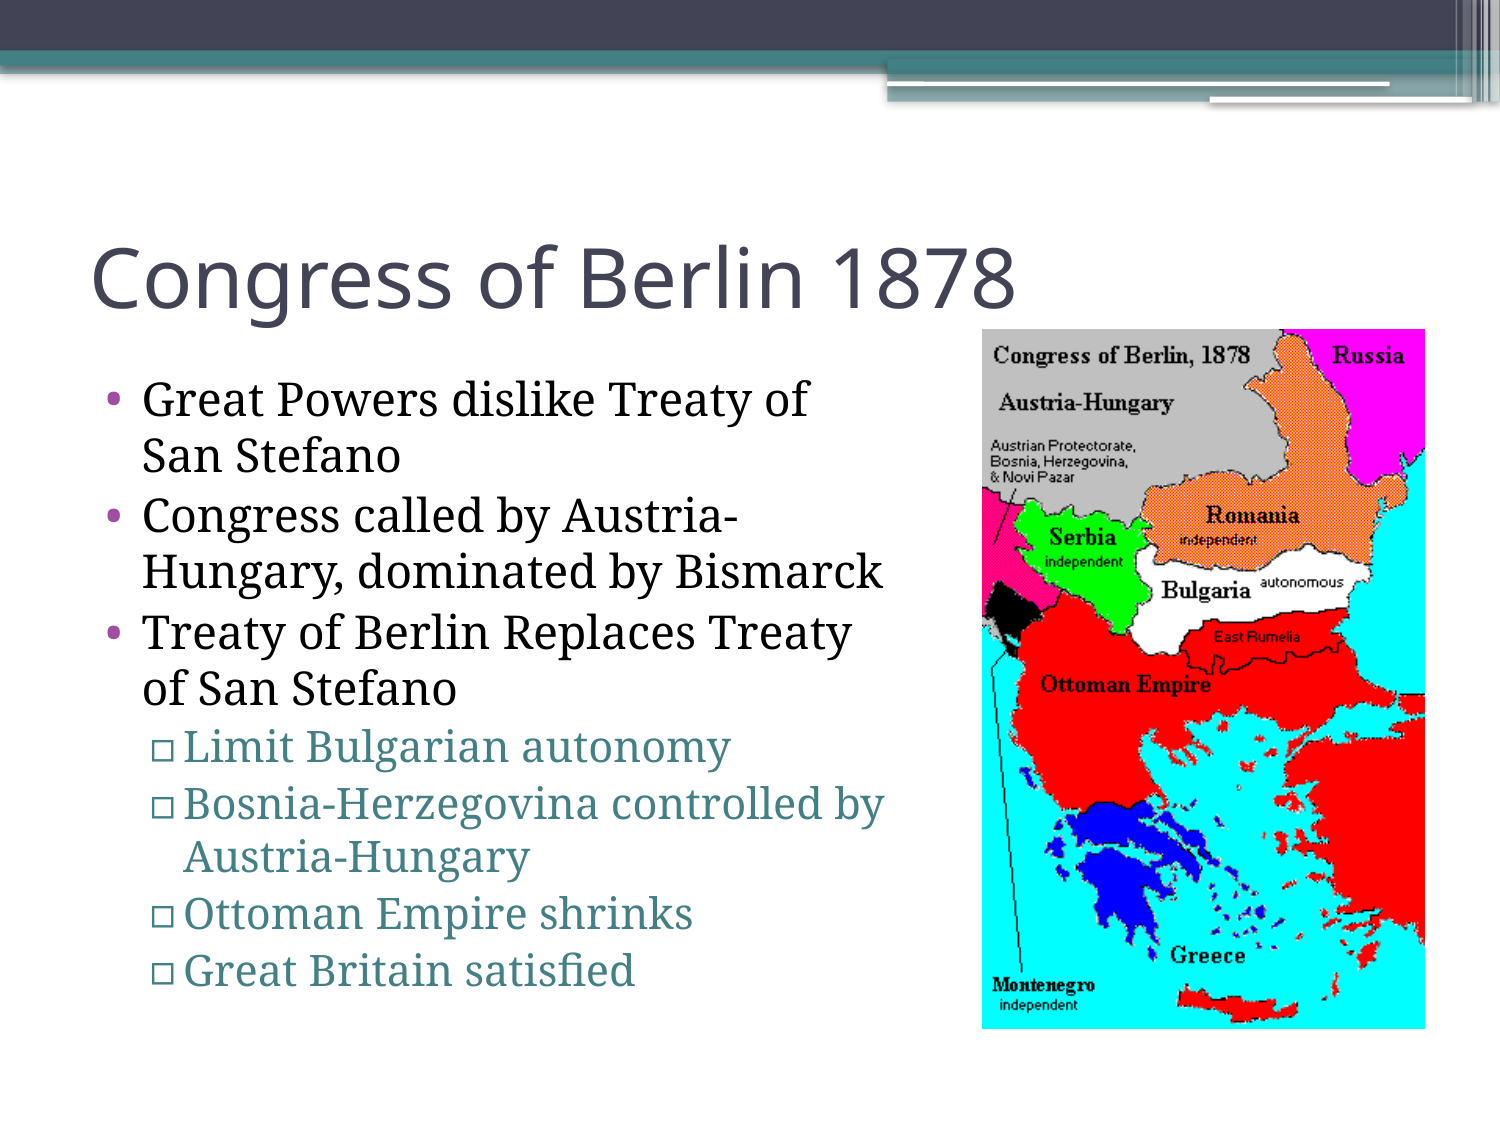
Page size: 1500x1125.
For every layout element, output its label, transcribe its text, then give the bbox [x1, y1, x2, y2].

title Congress of Berlin 1878 [75, 187, 1425, 363]
picture [982, 328, 1426, 1029]
list Great Powers dislike Treaty of San Stefano Congress called by Austria-Hungary, dominated by Bismarck Treaty of Berlin Replaces Treaty of San Stefano Limit Bulgarian autonomy Bosnia-Herzegovina controlled by Austria-Hungary Ottoman Empire shrinks Great Britain satisfied [75, 362, 909, 1029]
